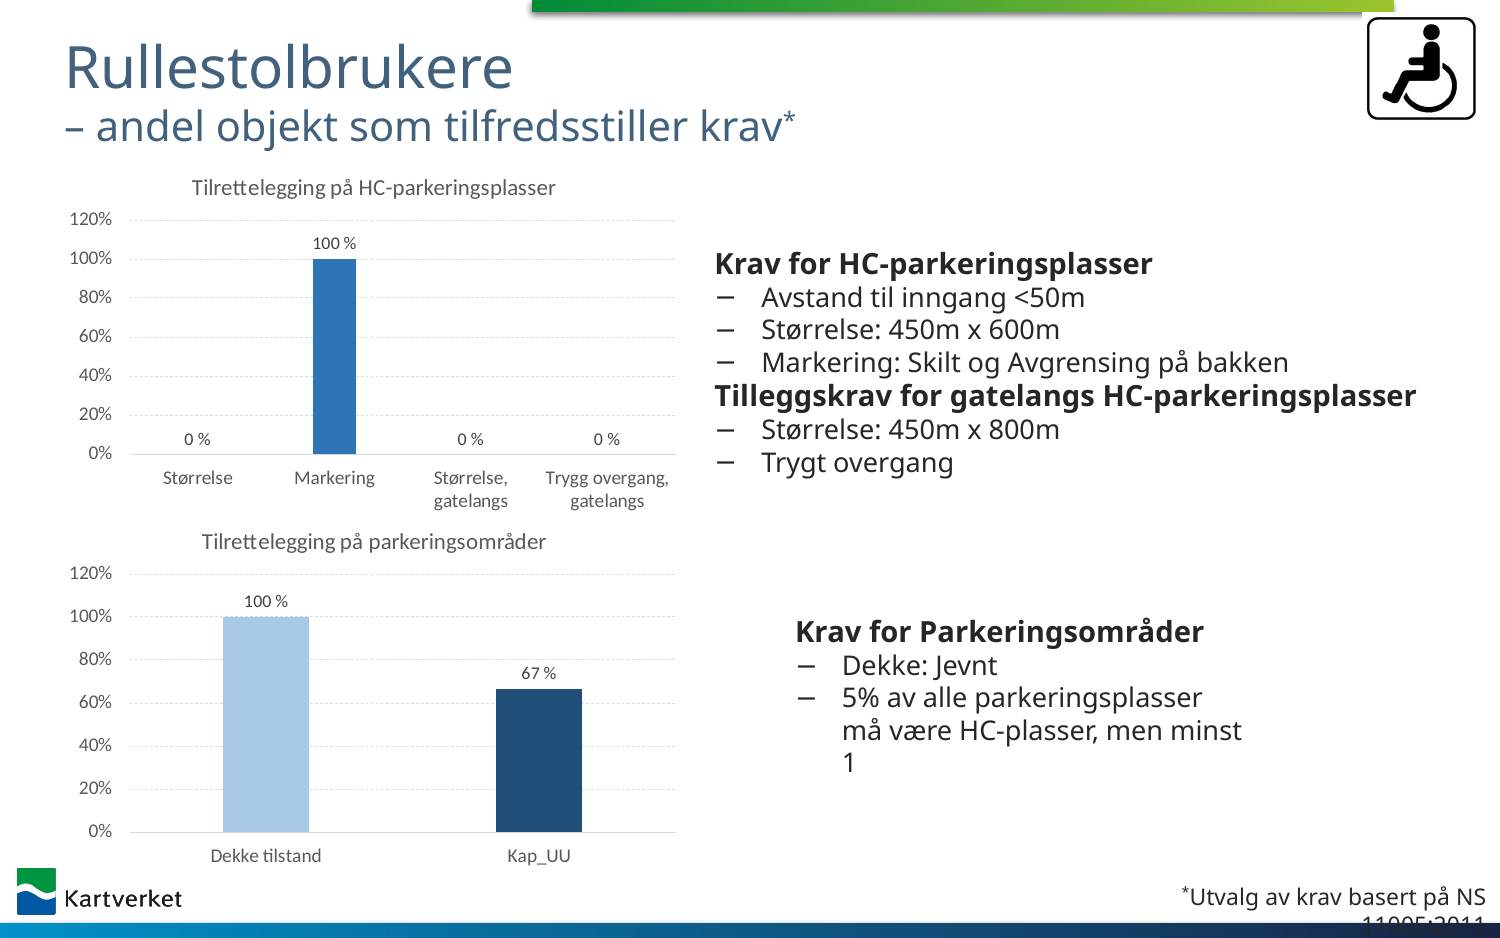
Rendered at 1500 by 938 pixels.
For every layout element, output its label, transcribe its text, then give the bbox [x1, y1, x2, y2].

picture [62, 520, 687, 874]
text_box Krav for HC-parkeringsplasser Avstand til inngang <50m Størrelse: 450m x 600m Markering: Skilt og Avgrensing på bakken Tilleggskrav for gatelangs HC-parkeringsplasser Størrelse: 450m x 800m Trygt overgang [699, 237, 1433, 485]
text_box Krav for Parkeringsområder Dekke: Jevnt 5% av alle parkeringsplasser må være HC-plasser, men minst 1 [780, 605, 1261, 786]
picture [1362, 12, 1481, 126]
text_box Rullestolbrukere – andel objekt som tilfredsstiller krav* [49, 25, 1431, 158]
text_box *Utvalg av krav basert på NS 11005:2011 [1068, 873, 1500, 938]
picture [62, 166, 687, 519]
